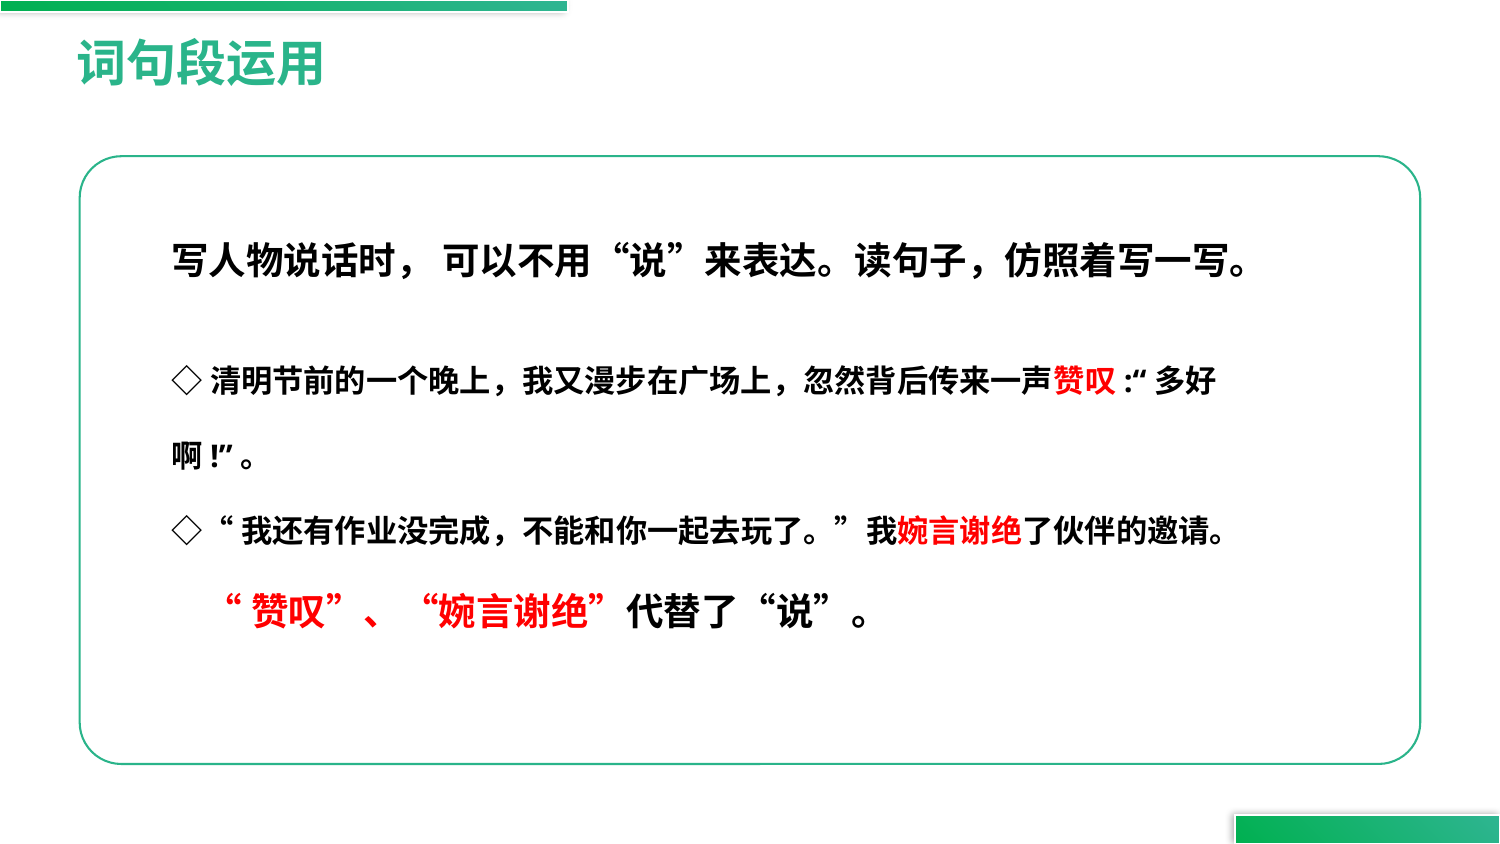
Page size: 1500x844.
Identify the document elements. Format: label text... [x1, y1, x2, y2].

text_box ◇清明节前的一个晚上，我又漫步在广场上，忽然背后传来一声赞叹:“多好啊!”。 ◇“我还有作业没完成，不能和你一起去玩了。”我婉言谢绝了伙伴的邀请。 [160, 318, 1303, 555]
text_box “赞叹”、“婉言谢绝”代替了“说”。 [193, 582, 1133, 639]
text_box 写人物说话时， 可以不用“说”来表达。读句子，仿照着写一写。 [160, 231, 1359, 288]
list 词句段运用 [41, 32, 382, 94]
